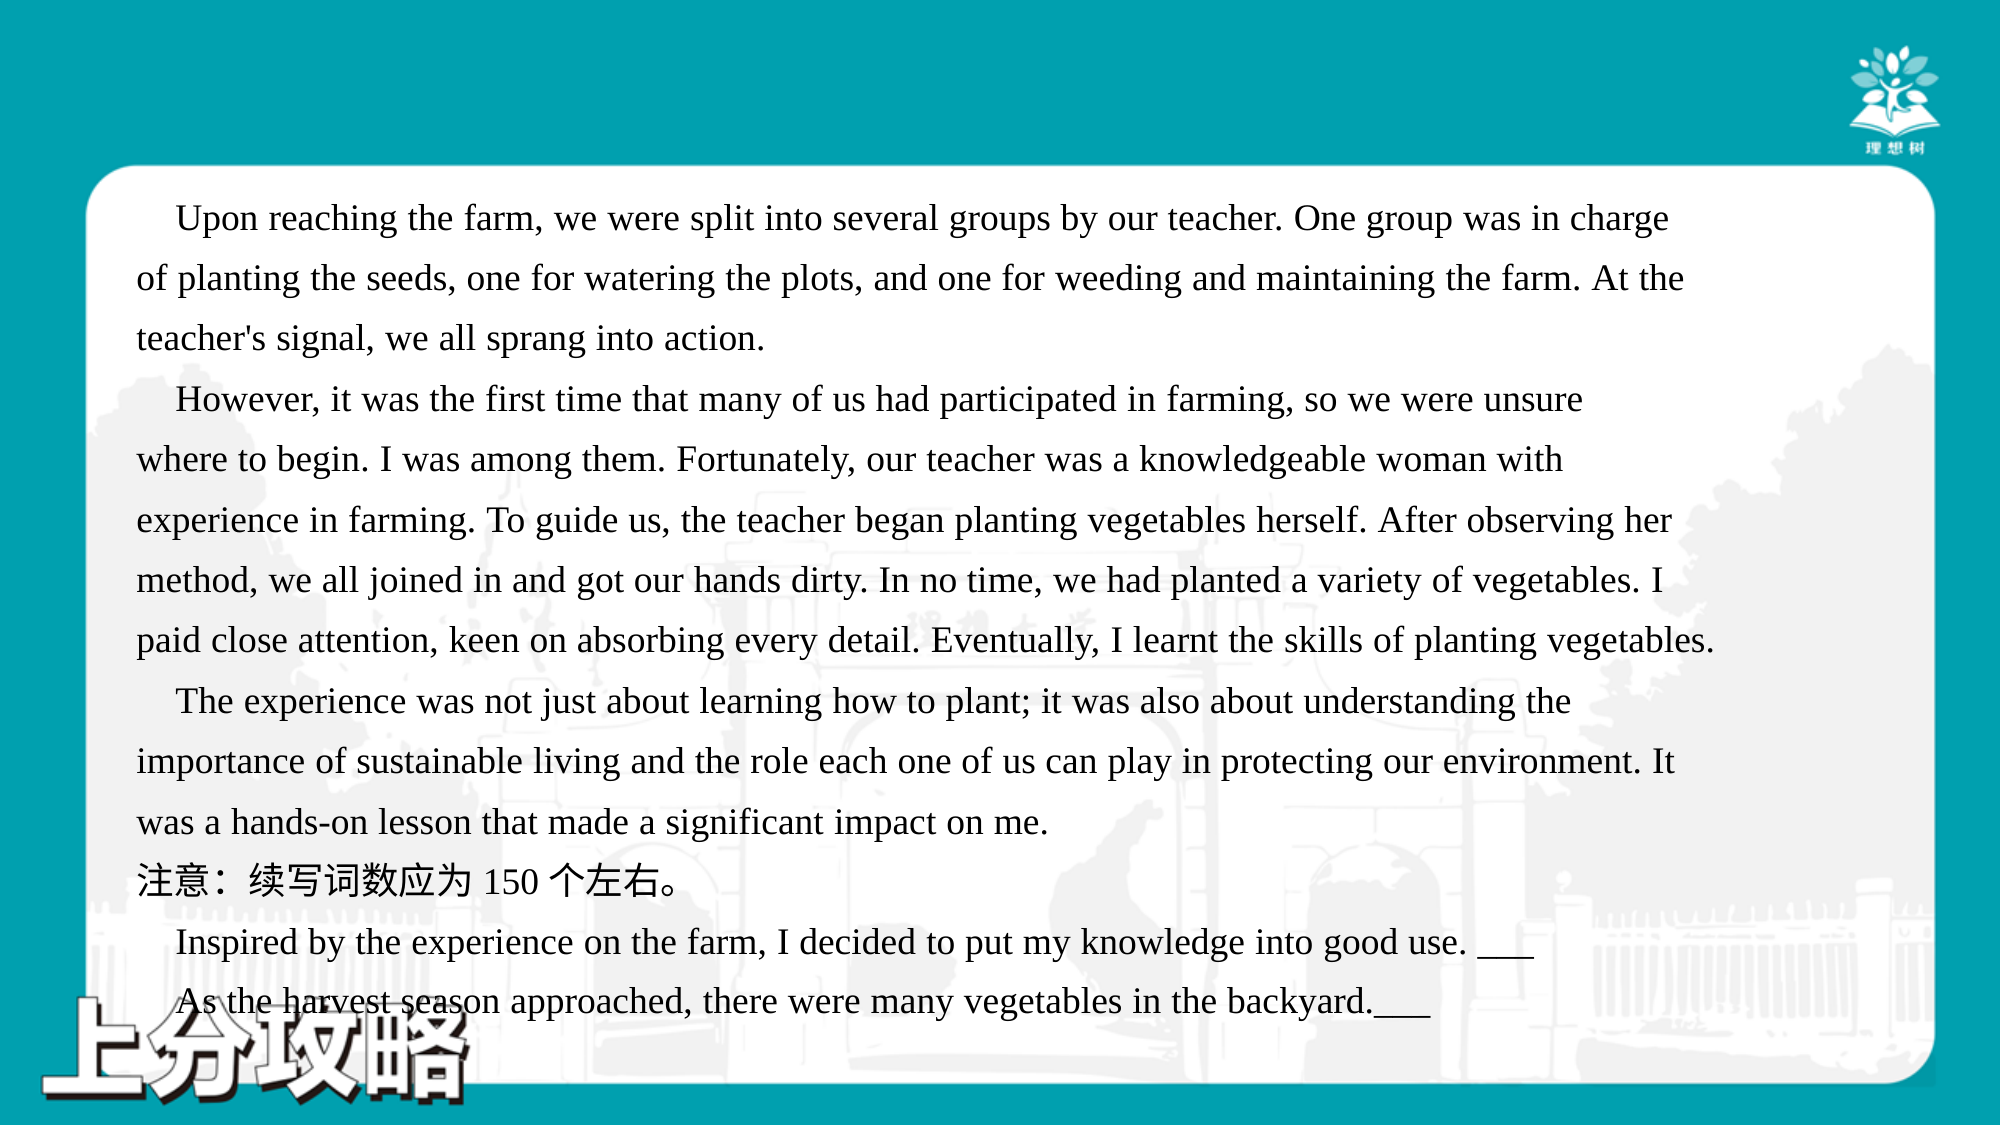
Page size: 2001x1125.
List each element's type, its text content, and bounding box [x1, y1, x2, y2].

text_box Upon reaching the farm, we were split into several groups by our teacher. One group was in charge of planting the seeds, one for watering the plots, and one for weeding and maintaining the farm. At the teacher's signal, we all sprang into action. However, it was the first time that many of us had participated in farming, so we were unsure where to begin. I was among them. Fortunately, our teacher was a knowledgeable woman with experience in farming. To guide us, the teacher began planting vegetables herself. After observing her method, we all joined in and got our hands dirty. In no time, we had planted a variety of vegetables. I paid close attention, keen on absorbing every detail. Eventually, I learnt the skills of planting vegetables. The experience was not just about learning how to plant; it was also about understanding the importance of sustainable living and the role each one of us can play in protecting our environment. It was a hands-on lesson that made a significant impact on me. 注意：续写词数应为150个左右。 Inspired by the experience on the farm, I decided to put my knowledge into good use. ___ As the harvest season approached, there were many vegetables in the backyard.___#3 [136, 177, 1865, 1015]
picture [0, 0, 2000, 1125]
